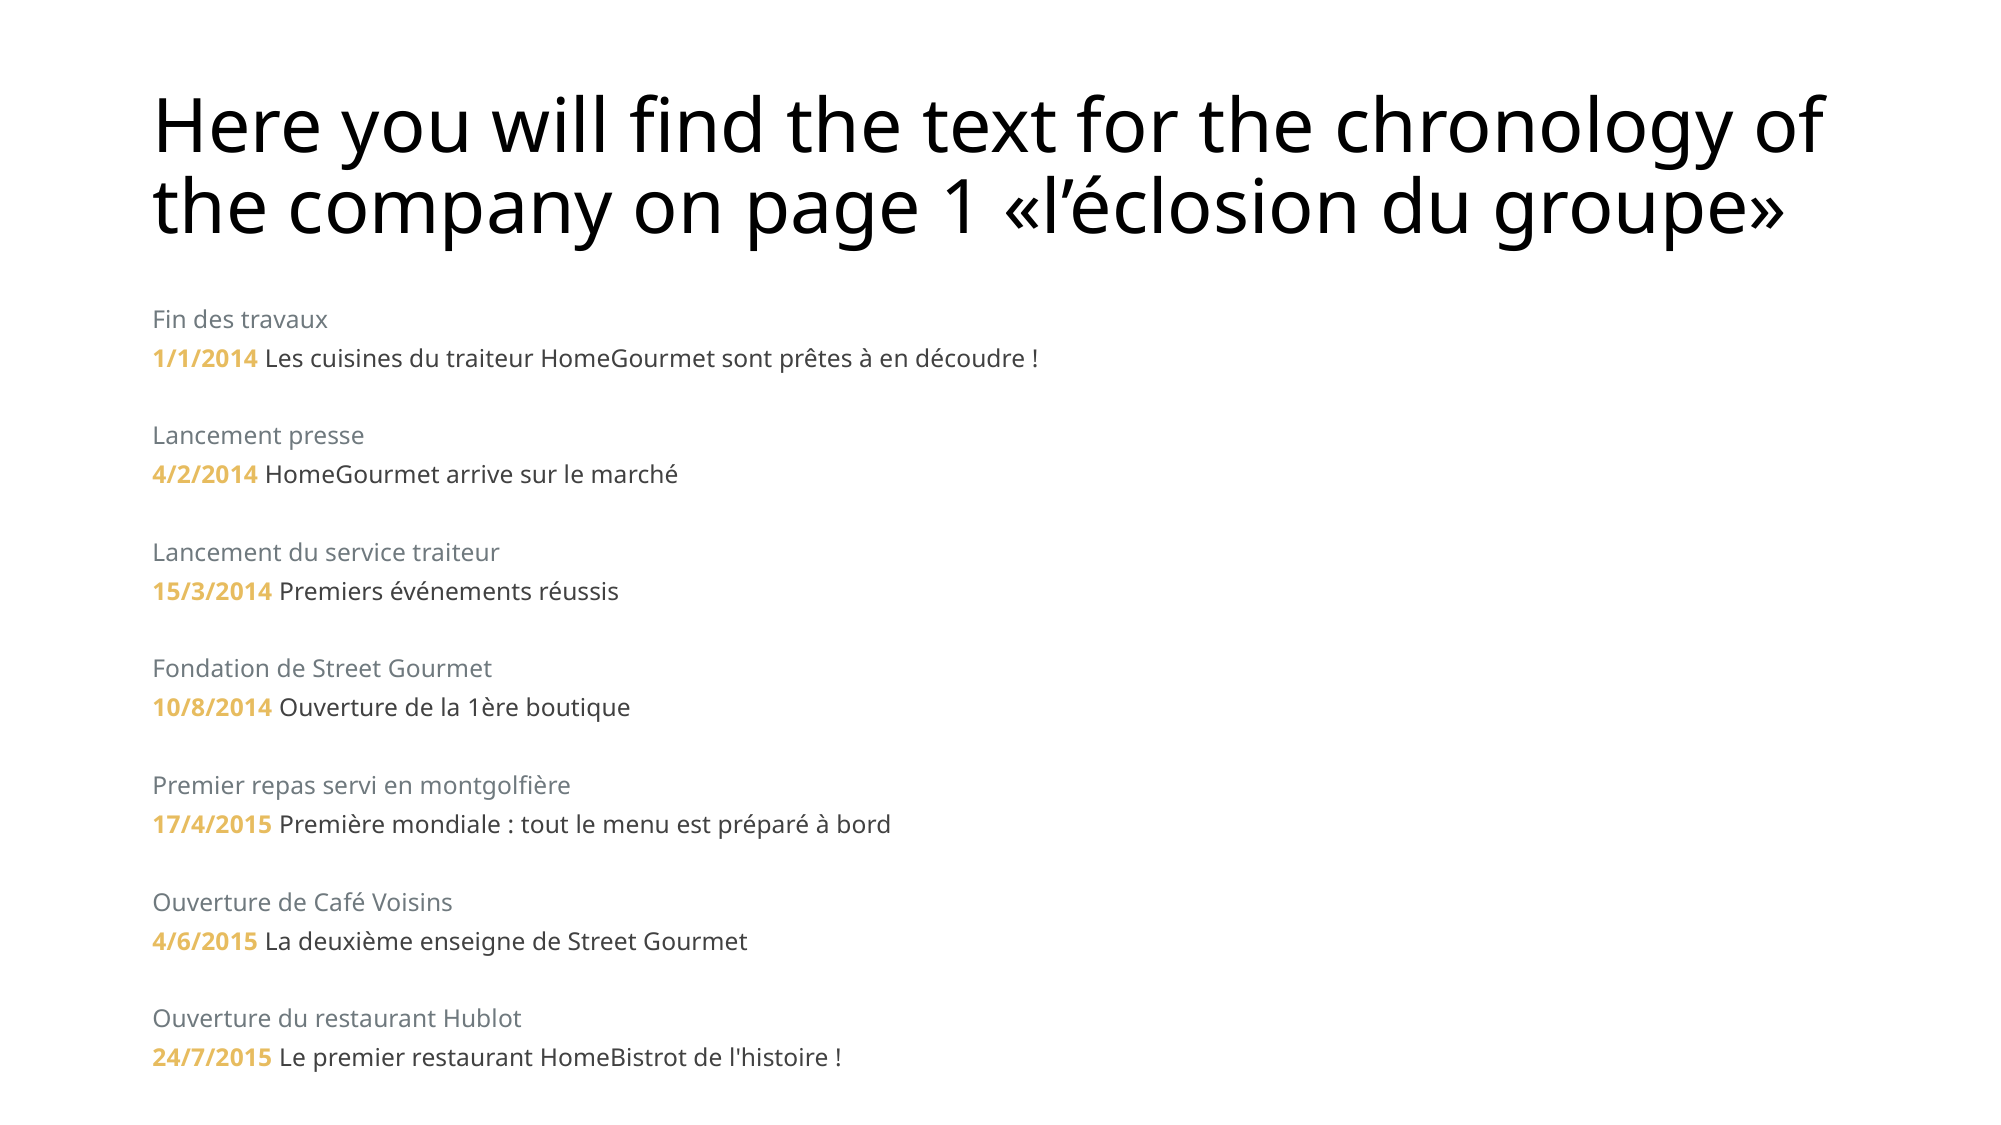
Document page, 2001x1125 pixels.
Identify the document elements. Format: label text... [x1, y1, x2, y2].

list Fin des travaux 1/1/2014 Les cuisines du traiteur HomeGourmet sont prêtes à en découdre ! Lancement presse 4/2/2014 HomeGourmet arrive sur le marché Lancement du service traiteur 15/3/2014 Premiers événements réussis Fondation de Street Gourmet 10/8/2014 Ouverture de la 1ère boutique Premier repas servi en montgolfière 17/4/2015 Première mondiale : tout le menu est préparé à bord Ouverture de Café Voisins 4/6/2015 La deuxième enseigne de Street Gourmet Ouverture du restaurant Hublot 24/7/2015 Le premier restaurant HomeBistrot de l'histoire ! [137, 299, 1863, 1083]
title Here you will find the text for the chronology of the company on page 1 «l’éclosion du groupe» [137, 59, 1863, 278]
